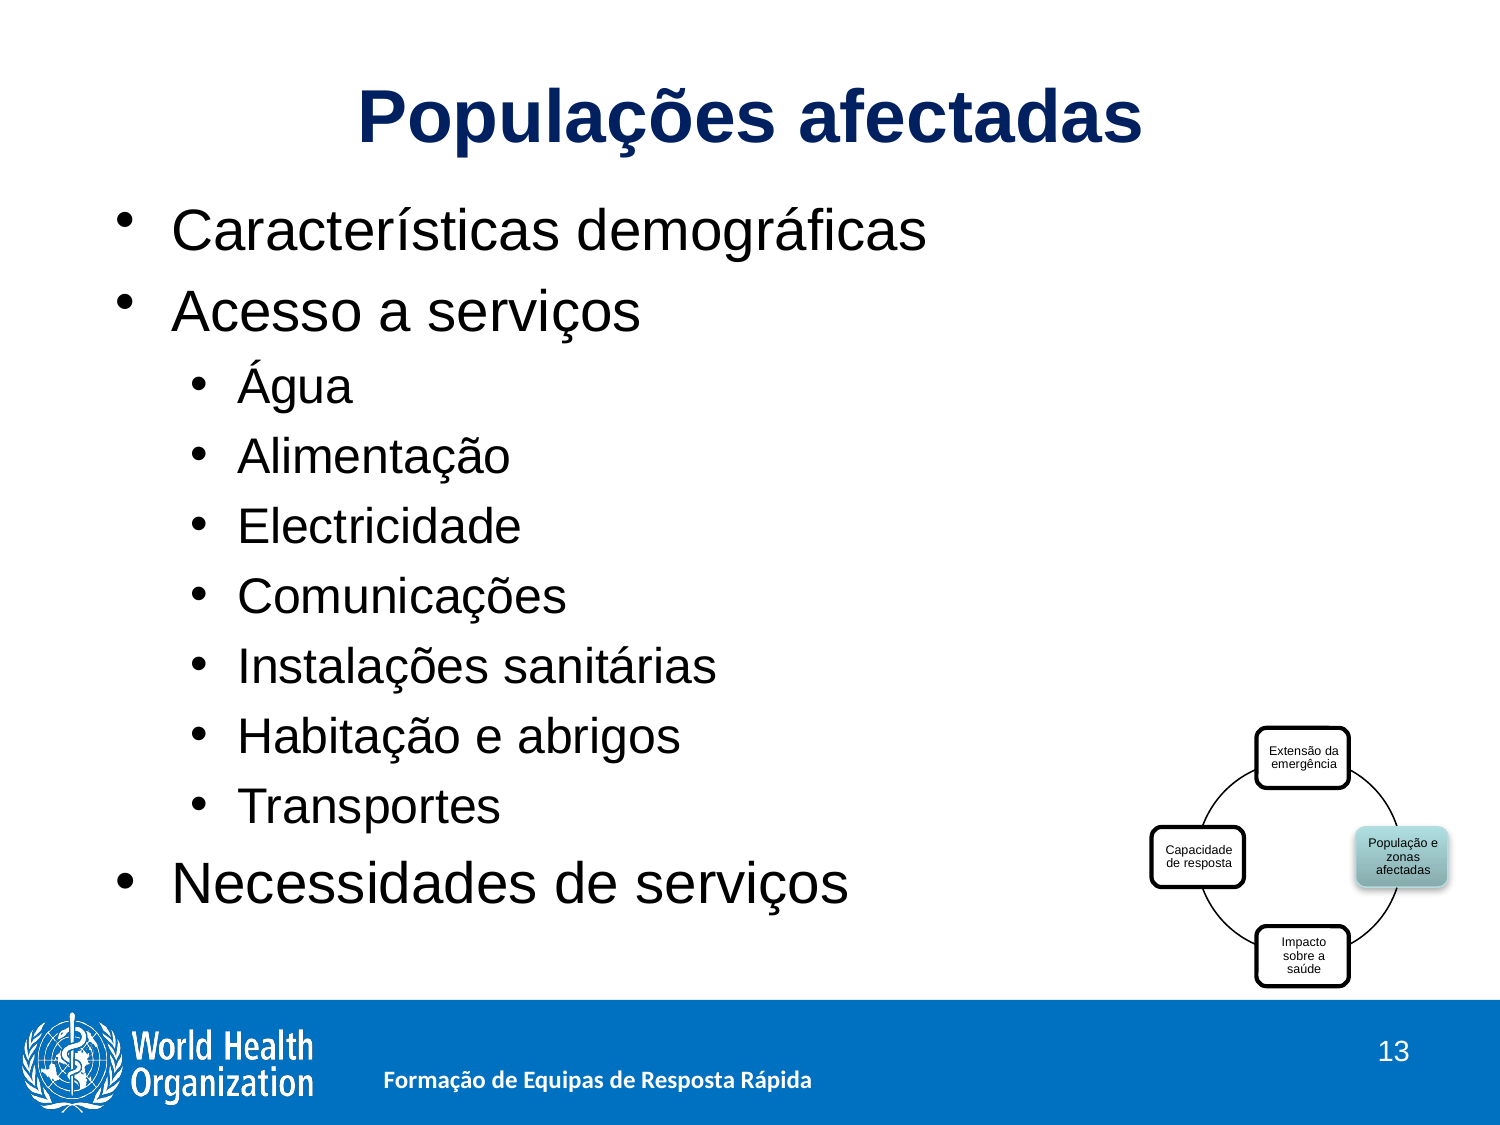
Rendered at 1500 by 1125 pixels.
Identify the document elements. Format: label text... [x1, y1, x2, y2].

picture [21, 1012, 313, 1113]
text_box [1151, 727, 1455, 987]
text_box Características demográficas Acesso a serviços Água Alimentação Electricidade Comunicações Instalações sanitárias Habitação e abrigos Transportes Necessidades de serviços [100, 184, 1328, 927]
title Populações afectadas [76, 54, 1426, 171]
slide_number 13 [1074, 1024, 1425, 1103]
